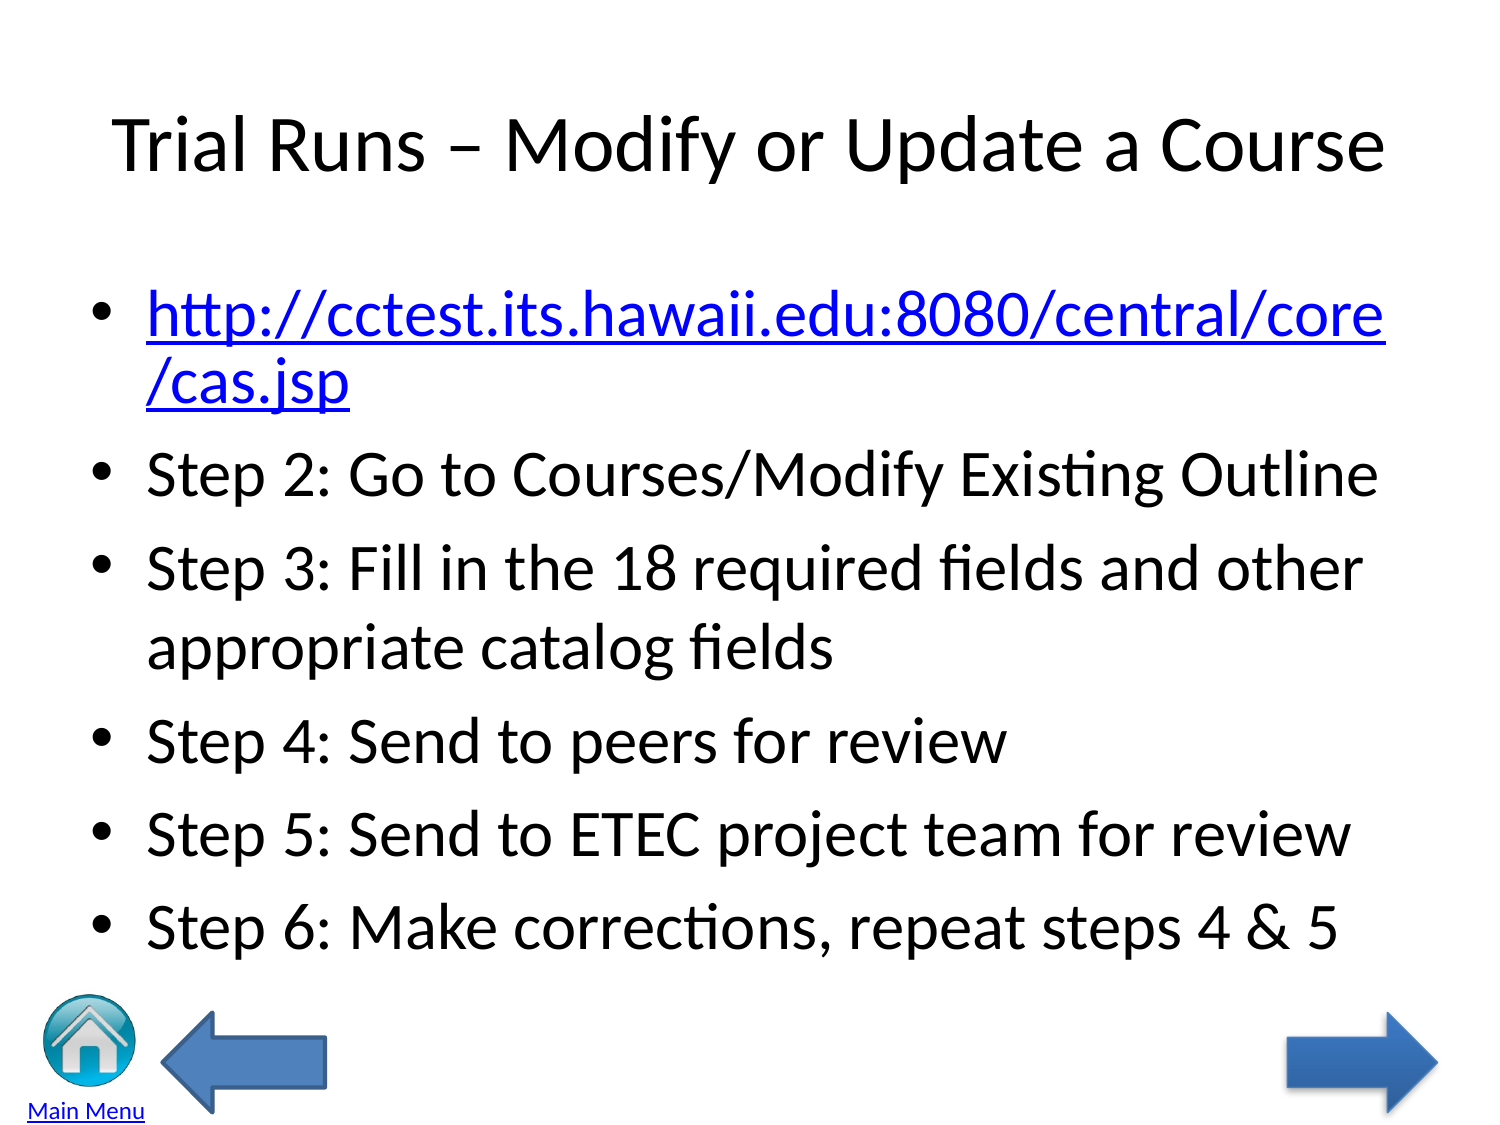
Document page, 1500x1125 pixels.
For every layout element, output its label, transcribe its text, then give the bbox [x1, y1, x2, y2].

title Trial Runs – Modify or Update a Course [75, 45, 1425, 233]
list http://cctest.its.hawaii.edu:8080/central/core/cas.jsp Step 2: Go to Courses/Modify Existing Outline Step 3: Fill in the 18 required fields and other appropriate catalog fields Step 4: Send to peers for review Step 5: Send to ETEC project team for review Step 6: Make corrections, repeat steps 4 & 5 [75, 262, 1425, 1005]
picture [37, 987, 141, 1091]
